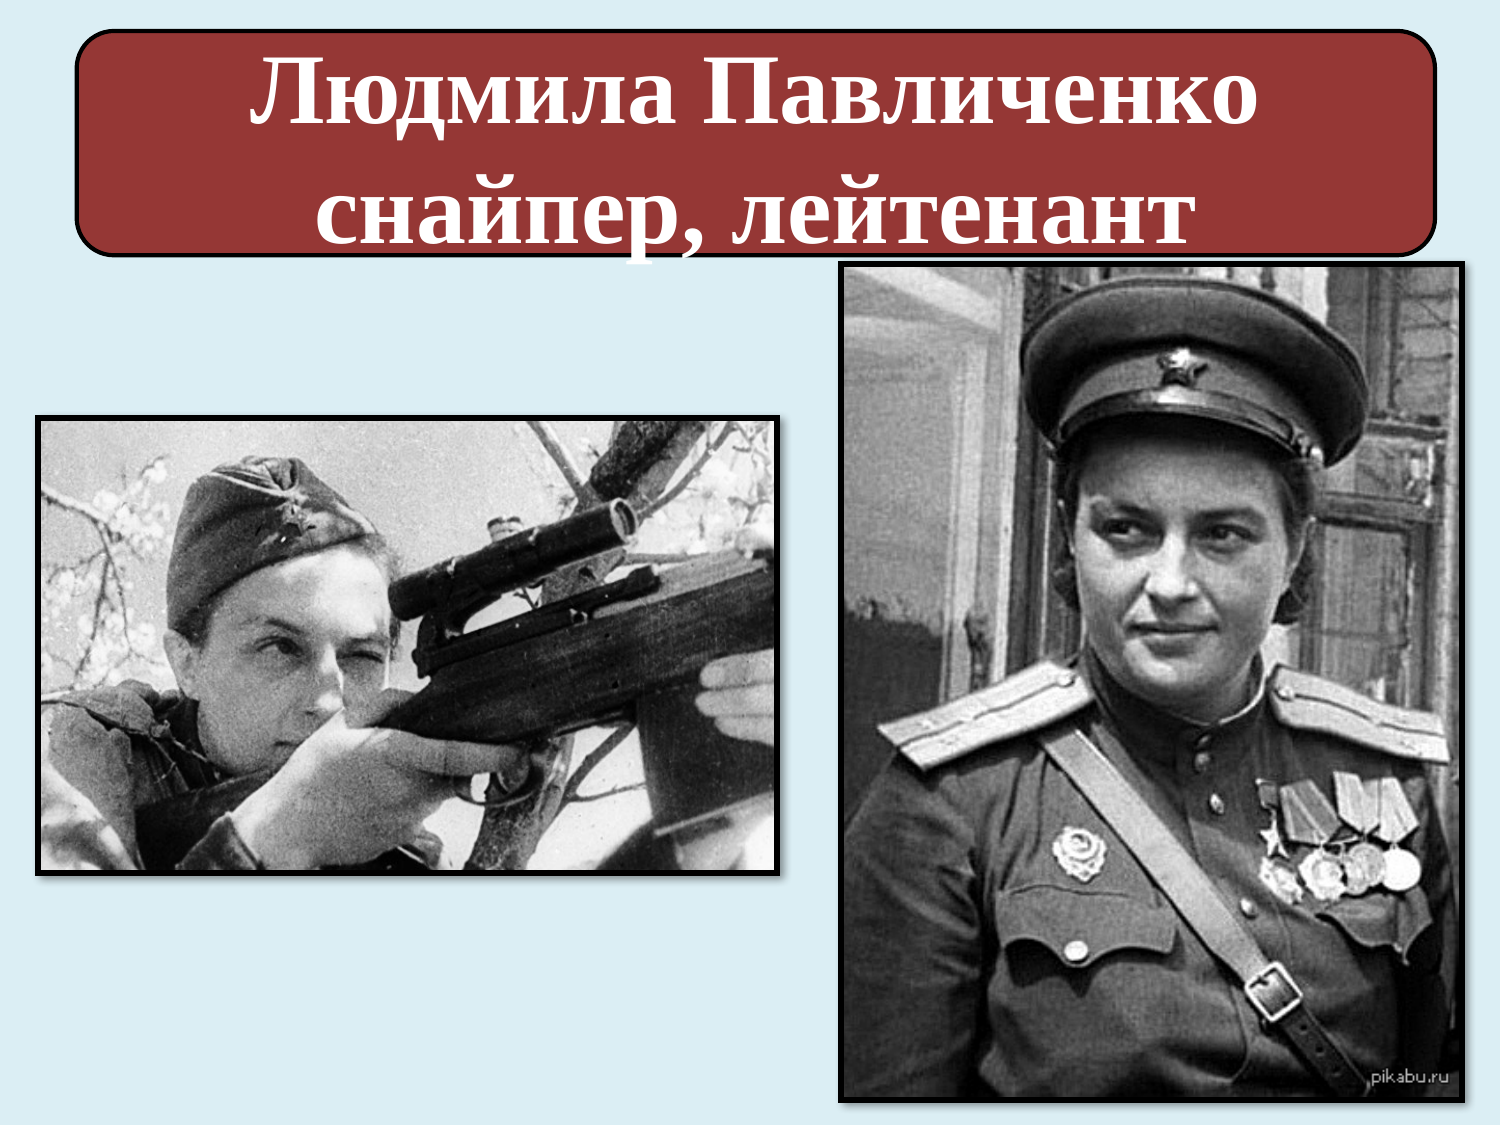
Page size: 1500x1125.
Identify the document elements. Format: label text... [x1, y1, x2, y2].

text_box Людмила Павличенко снайпер, лейтенант [74, 28, 1438, 258]
picture [844, 266, 1459, 1097]
picture [40, 420, 775, 870]
